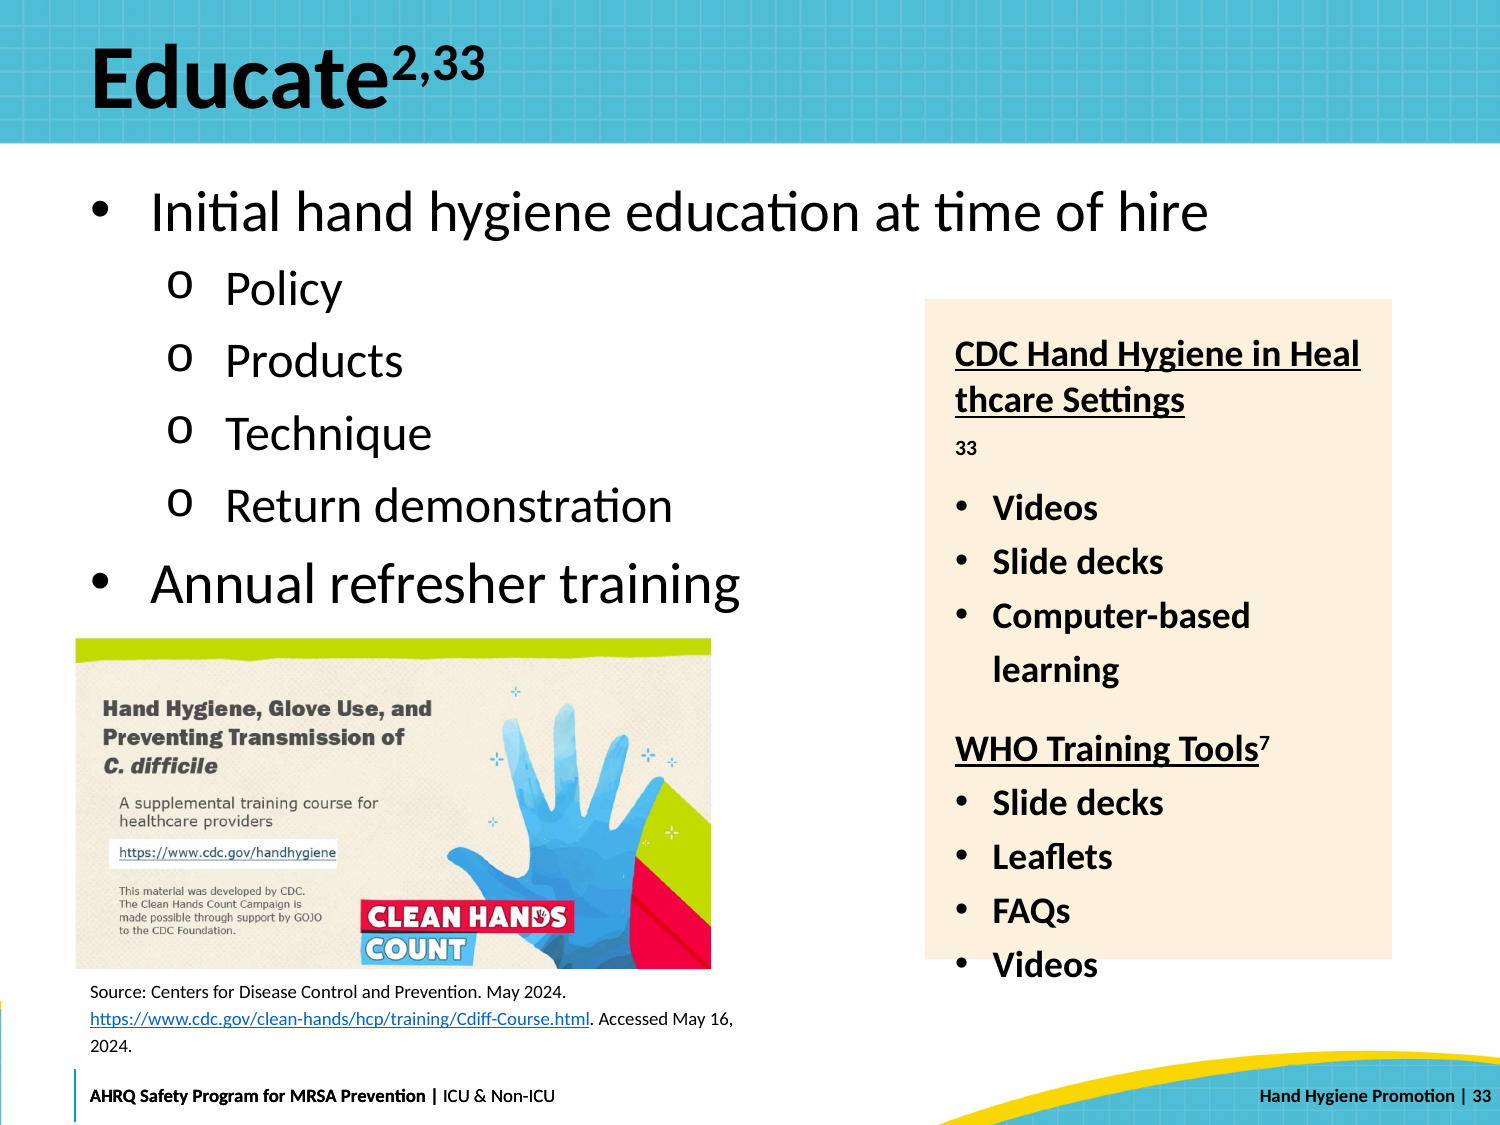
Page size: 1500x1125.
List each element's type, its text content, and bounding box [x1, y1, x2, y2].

list CDC Hand Hygiene in Healthcare Settings33 Videos Slide decks Computer-based learning WHO Training Tools7 Slide decks Leaflets FAQs Videos [925, 299, 1392, 960]
list Initial hand hygiene education at time of hire Policy Products Technique Return demonstration Annual refresher training [75, 165, 1315, 649]
picture [0, 0, 1500, 1125]
slide_number | 33 [1455, 1065, 1500, 1125]
list Source: Centers for Disease Control and Prevention. May 2024. https://www.cdc.gov/clean-hands/hcp/training/Cdiff-Course.html. Accessed May 16, 2024. [75, 968, 759, 1065]
title Educate2,33 [75, 0, 1425, 150]
